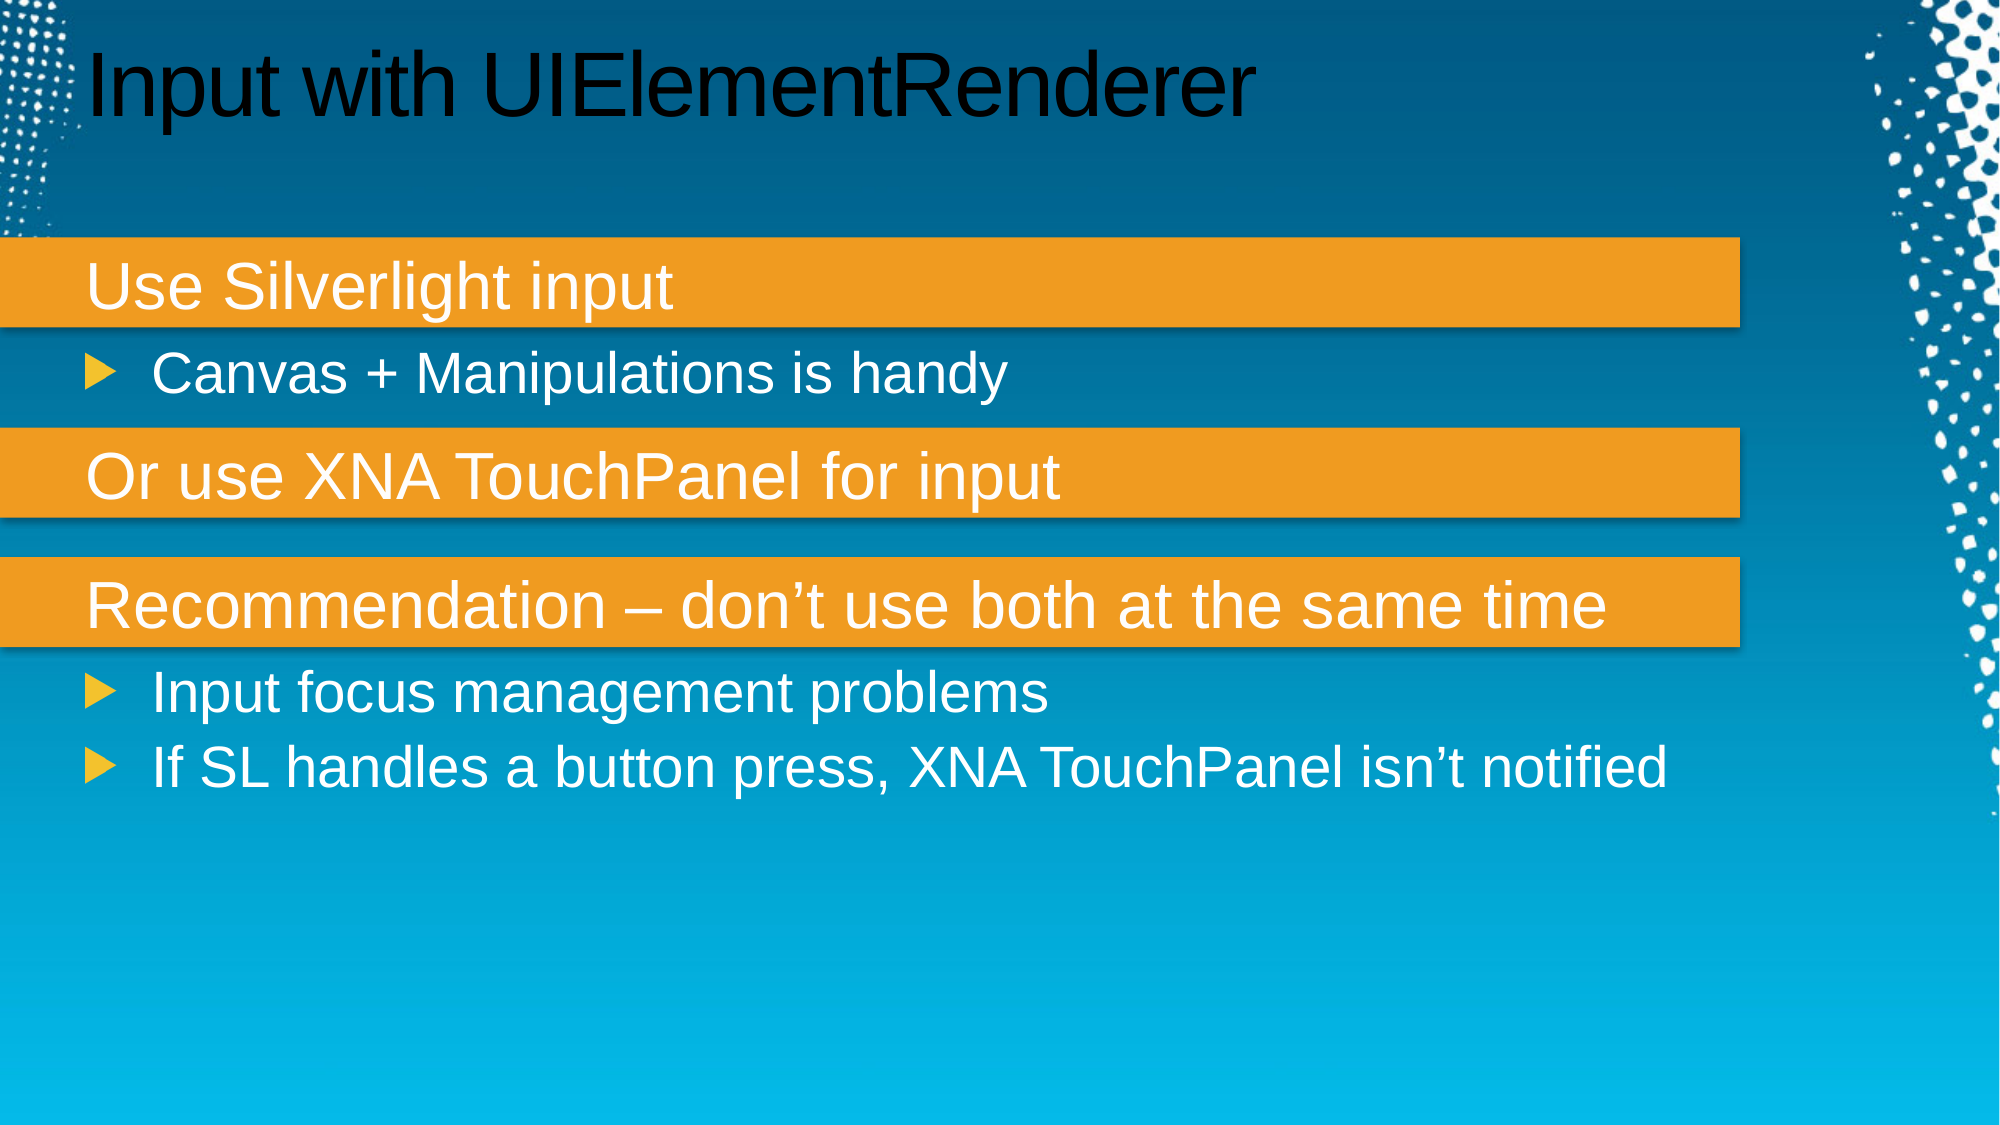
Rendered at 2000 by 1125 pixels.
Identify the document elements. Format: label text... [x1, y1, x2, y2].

picture [1928, 399, 1939, 415]
picture [1935, 431, 1946, 449]
picture [1963, 335, 1972, 344]
picture [6, 97, 12, 105]
picture [86, 354, 114, 388]
picture [1993, 321, 2000, 339]
text_box Use Silverlight input [0, 237, 1741, 328]
picture [31, 131, 37, 138]
picture [1969, 625, 1985, 642]
picture [1921, 0, 1934, 8]
picture [1990, 492, 2000, 505]
picture [1929, 27, 1945, 45]
picture [1983, 404, 1992, 414]
picture [1955, 557, 1965, 573]
picture [1994, 382, 2000, 391]
picture [55, 62, 62, 69]
picture [1953, 301, 1962, 312]
picture [58, 32, 66, 41]
picture [1898, 188, 1912, 198]
picture [1900, 240, 1912, 254]
picture [1946, 155, 1961, 167]
picture [1930, 291, 1941, 297]
picture [1911, 223, 1918, 230]
picture [1972, 312, 1985, 322]
picture [1889, 152, 1901, 166]
picture [1892, 212, 1902, 216]
picture [1978, 517, 1987, 527]
picture [86, 674, 114, 707]
picture [10, 69, 17, 78]
picture [34, 101, 43, 111]
picture [1979, 657, 1995, 676]
text_box Recommendation – don’t use both at the same time [0, 556, 1741, 648]
picture [1914, 308, 1929, 326]
picture [1946, 525, 1956, 533]
picture [1972, 570, 1986, 583]
picture [1974, 683, 1985, 694]
picture [18, 0, 29, 6]
picture [47, 0, 57, 10]
picture [1955, 246, 1965, 256]
picture [1925, 141, 1935, 155]
picture [1925, 87, 1941, 99]
picture [1948, 413, 1958, 424]
picture [1957, 187, 1971, 200]
picture [1973, 368, 1982, 380]
picture [1991, 747, 2000, 765]
picture [1981, 604, 2000, 620]
picture [30, 14, 40, 23]
picture [0, 155, 5, 163]
text_box Or use XNA TouchPanel for input [0, 427, 1741, 518]
picture [18, 13, 26, 19]
picture [1984, 349, 1992, 357]
picture [1920, 257, 1932, 264]
picture [1988, 547, 2000, 561]
picture [1991, 637, 2000, 652]
picture [1935, 379, 1948, 391]
picture [11, 55, 21, 64]
picture [0, 40, 9, 45]
picture [1970, 426, 1980, 436]
picture [1942, 465, 1958, 483]
picture [17, 129, 23, 136]
picture [1935, 0, 2000, 306]
text_box Input focus management problems If SL handles a button press, XNA TouchPanel isn’t notified [85, 662, 1740, 801]
picture [1960, 392, 1970, 403]
picture [1963, 589, 1976, 607]
picture [33, 88, 42, 97]
picture [1926, 344, 1939, 358]
picture [1915, 109, 1924, 119]
picture [1935, 177, 1945, 189]
picture [1952, 502, 1967, 516]
picture [1942, 269, 1953, 276]
picture [13, 41, 25, 49]
picture [45, 16, 55, 24]
picture [16, 143, 21, 151]
picture [24, 72, 32, 79]
picture [1941, 324, 1952, 332]
picture [33, 0, 42, 10]
picture [42, 31, 53, 39]
picture [9, 84, 15, 91]
picture [1938, 122, 1950, 133]
picture [1922, 200, 1934, 207]
picture [1992, 438, 2000, 448]
picture [1950, 359, 1960, 366]
picture [16, 22, 23, 34]
picture [26, 57, 34, 68]
picture [1914, 164, 1923, 177]
picture [1963, 278, 1976, 291]
picture [28, 42, 36, 53]
picture [1919, 367, 1930, 378]
picture [41, 59, 48, 67]
picture [1980, 460, 1987, 469]
picture [38, 74, 47, 80]
picture [33, 116, 40, 124]
picture [3, 10, 11, 18]
text_box Canvas + Manipulations is handy [85, 342, 1740, 406]
title Input with UIElementRenderer [85, 37, 1914, 138]
picture [1958, 445, 1968, 460]
picture [1968, 481, 1978, 492]
picture [1909, 274, 1920, 291]
picture [56, 47, 64, 55]
picture [1963, 535, 1977, 550]
picture [0, 24, 9, 33]
picture [43, 42, 49, 53]
picture [1932, 235, 1943, 241]
picture [54, 76, 60, 83]
picture [1945, 213, 1955, 220]
picture [1988, 691, 2000, 709]
picture [86, 748, 114, 782]
picture [29, 27, 38, 38]
picture [1982, 714, 1993, 729]
picture [1995, 582, 2000, 595]
